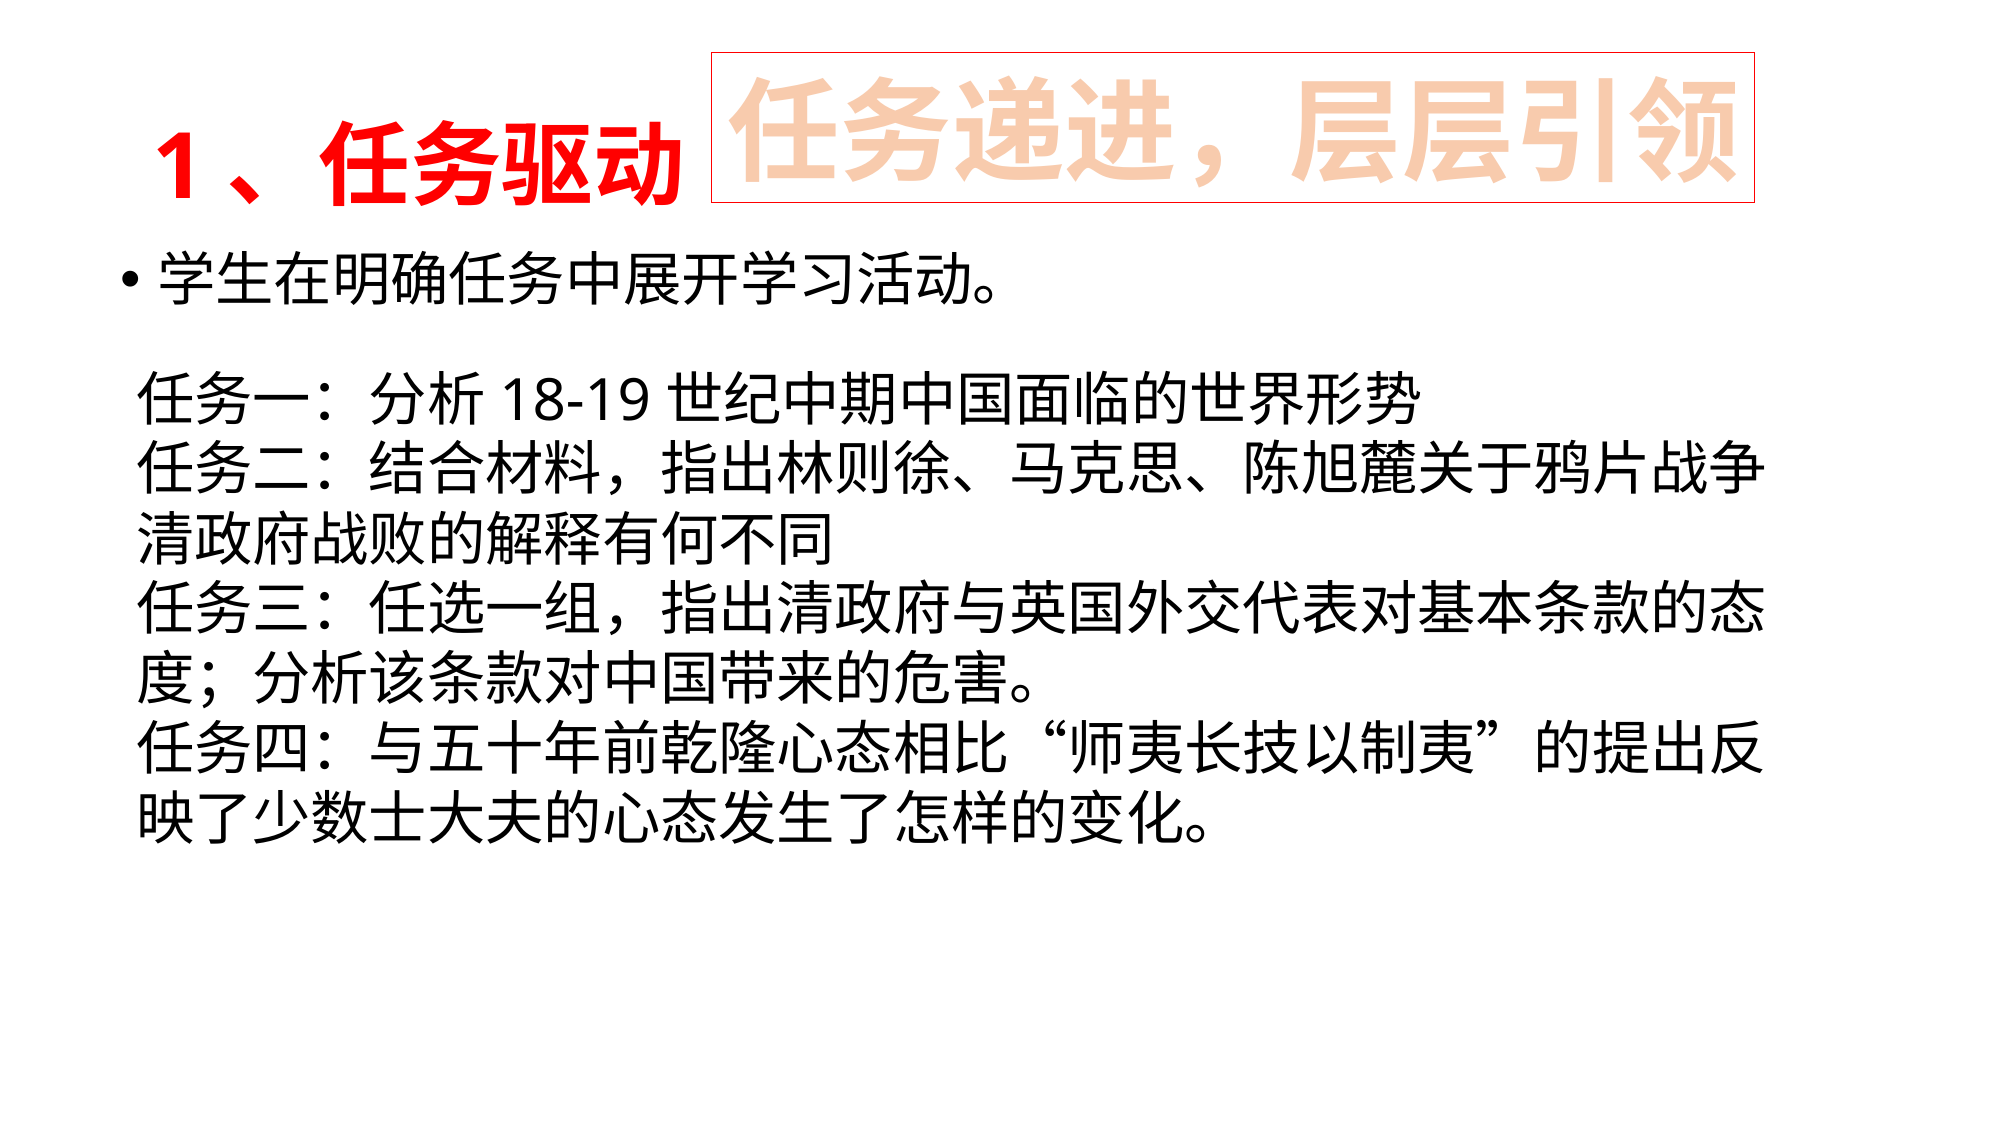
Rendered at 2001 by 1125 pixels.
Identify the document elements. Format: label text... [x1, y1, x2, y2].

title 1、任务驱动 [137, 59, 1863, 278]
text_box 任务一：分析18-19世纪中期中国面临的世界形势 任务二：结合材料，指出林则徐、马克思、陈旭麓关于鸦片战争清政府战败的解释有何不同 任务三：任选一组，指出清政府与英国外交代表对基本条款的态度；分析该条款对中国带来的危害。 任务四：与五十年前乾隆心态相比“师夷长技以制夷”的提出反映了少数士大夫的心态发生了怎样的变化。 [121, 354, 1810, 859]
list 学生在明确任务中展开学习活动。 [105, 242, 1830, 892]
text_box 任务递进，层层引领 [711, 52, 1755, 203]
